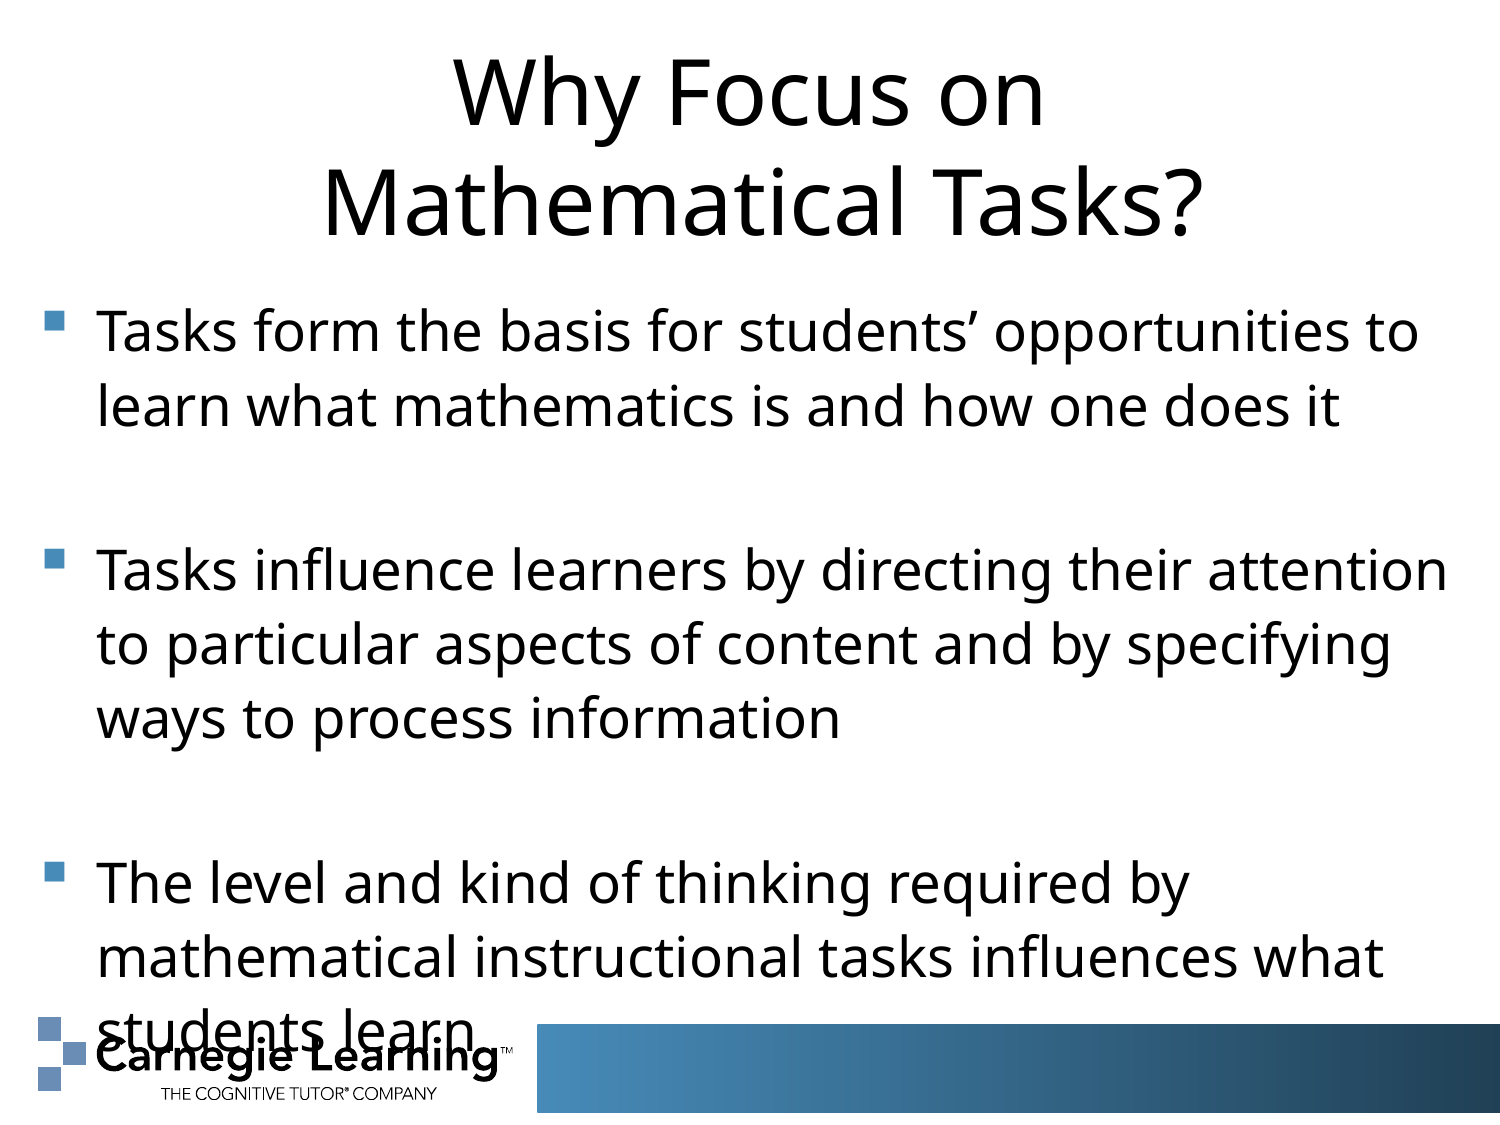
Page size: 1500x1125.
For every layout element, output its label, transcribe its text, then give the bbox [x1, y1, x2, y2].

title Why Focus on Mathematical Tasks? [49, 24, 1476, 263]
list Tasks form the basis for students’ opportunities to learn what mathematics is and how one does it Tasks influence learners by directing their attention to particular aspects of content and by specifying ways to process information The level and kind of thinking required by mathematical instructional tasks influences what students learn [24, 281, 1476, 963]
